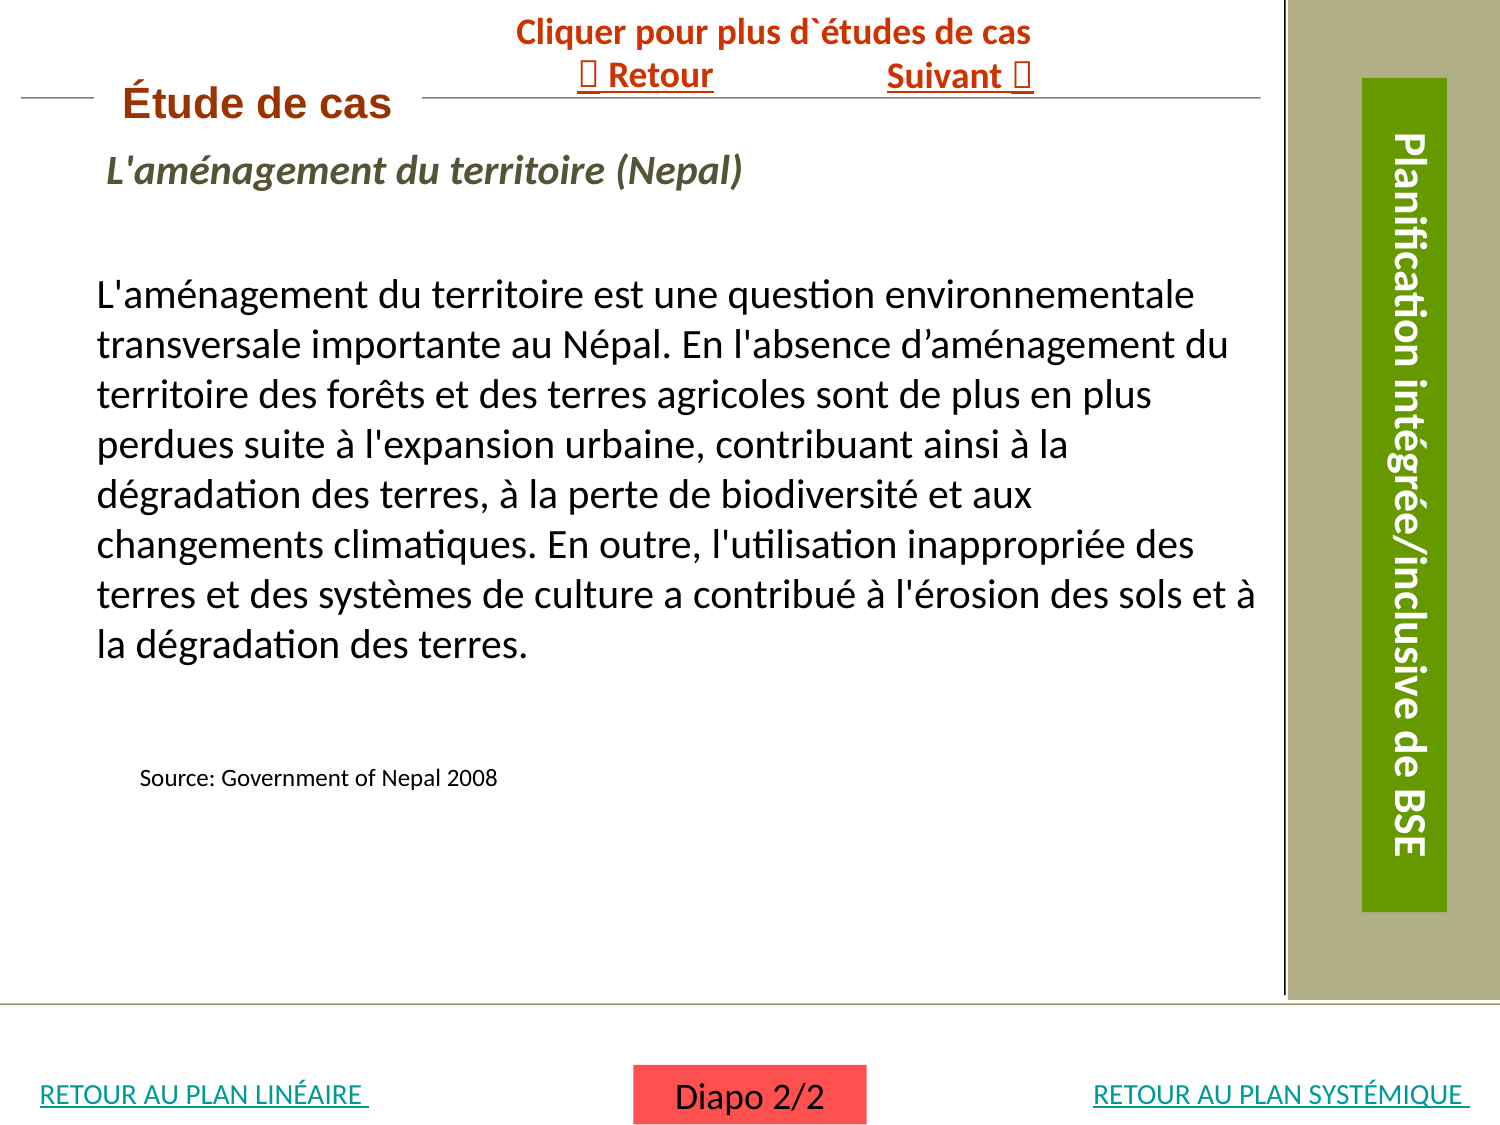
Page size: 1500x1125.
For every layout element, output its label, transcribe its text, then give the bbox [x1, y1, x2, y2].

text_box L'aménagement du territoire (Nepal) [91, 135, 1273, 246]
text_box Suivant  [819, 43, 1049, 103]
text_box Diapo 2/2 [633, 1064, 867, 1125]
text_box RETOUR AU PLAN LINÉAIRE [27, 1063, 623, 1122]
text_box [1287, 0, 1500, 1000]
text_box  Retour [562, 42, 786, 103]
text_box RETOUR AU PLAN SYSTÉMIQUE [819, 1063, 1482, 1122]
text_box L'aménagement du territoire est une question environnementale transversale importante au Népal. En l'absence d’aménagement du territoire des forêts et des terres agricoles sont de plus en plus perdues suite à l'expansion urbaine, contribuant ainsi à la dégradation des terres, à la perte de biodiversité et aux changements climatiques. En outre, l'utilisation inappropriée des terres et des systèmes de culture a contribué à l'érosion des sols et à la dégradation des terres. [81, 209, 1276, 715]
text_box Source: Government of Nepal 2008 [124, 754, 1071, 799]
text_box Étude de cas [94, 58, 421, 141]
text_box Cliquer pour plus d`études de cas [501, 0, 1062, 60]
text_box Planification intégrée/inclusive de BSE [1361, 77, 1447, 913]
